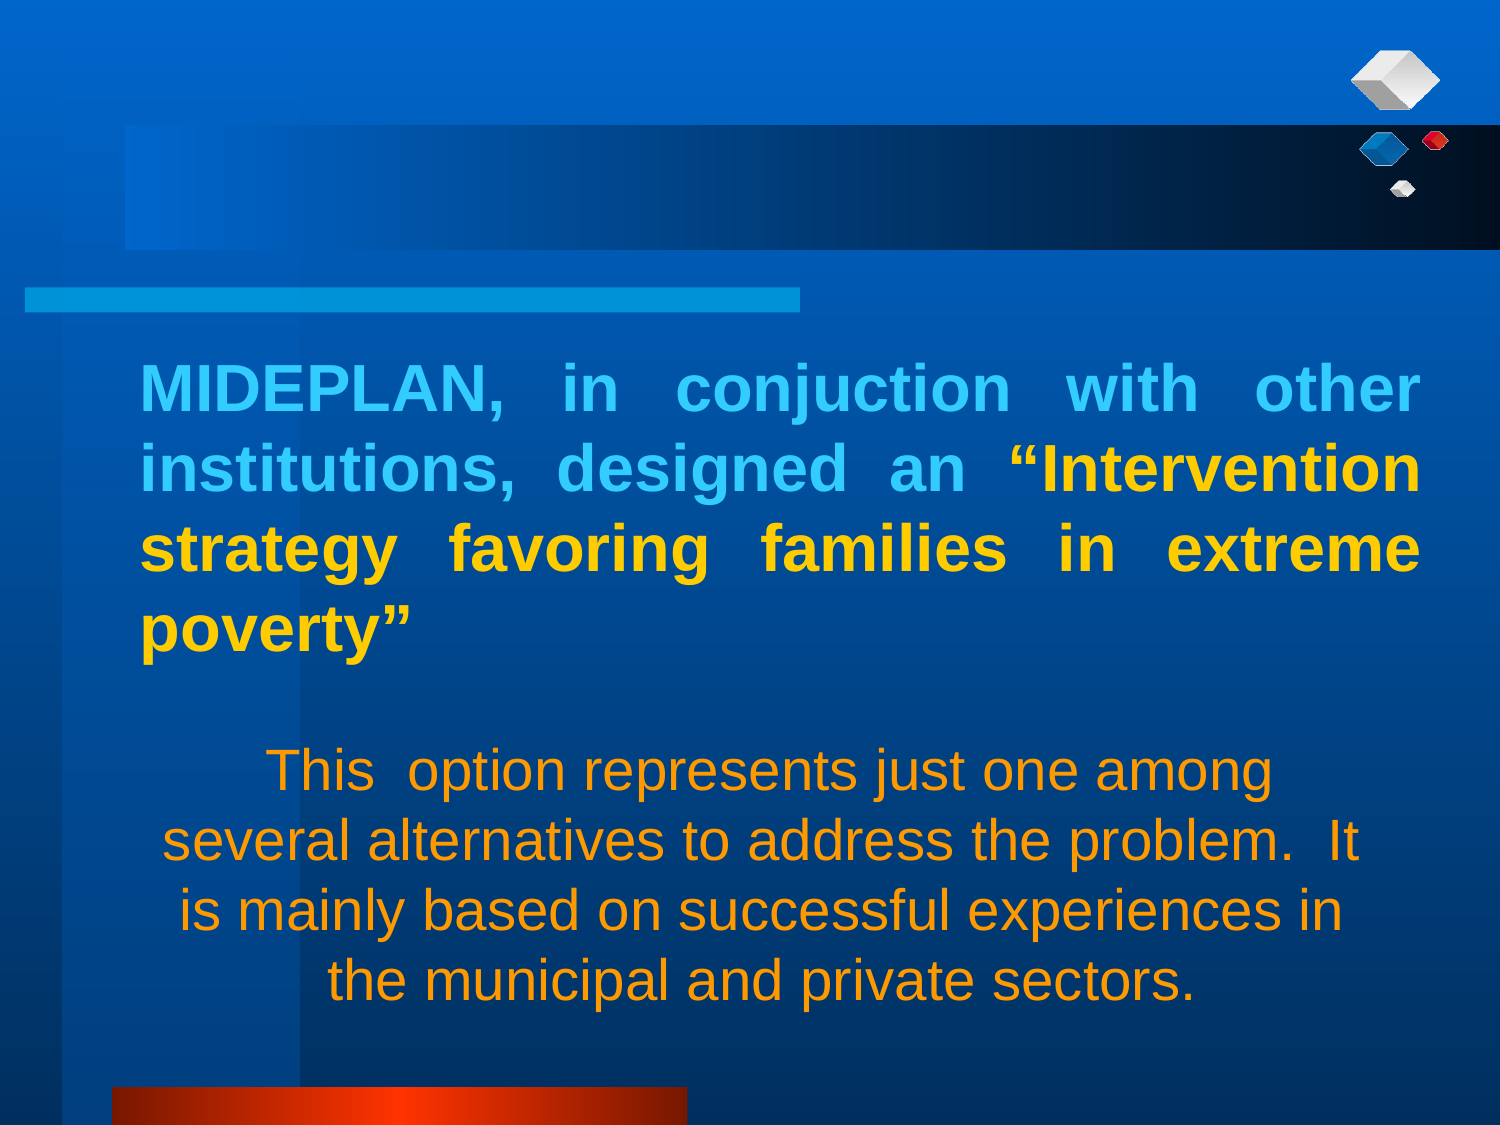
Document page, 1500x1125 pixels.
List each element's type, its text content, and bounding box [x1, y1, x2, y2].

text_box This option represents just one among several alternatives to address the problem. It is mainly based on successful experiences in the municipal and private sectors. [137, 724, 1388, 1119]
text_box [137, 87, 1238, 173]
picture [1350, 49, 1449, 208]
text_box MIDEPLAN, in conjuction with other institutions, designed an “Intervention strategy favoring families in extreme poverty” [125, 337, 1438, 672]
